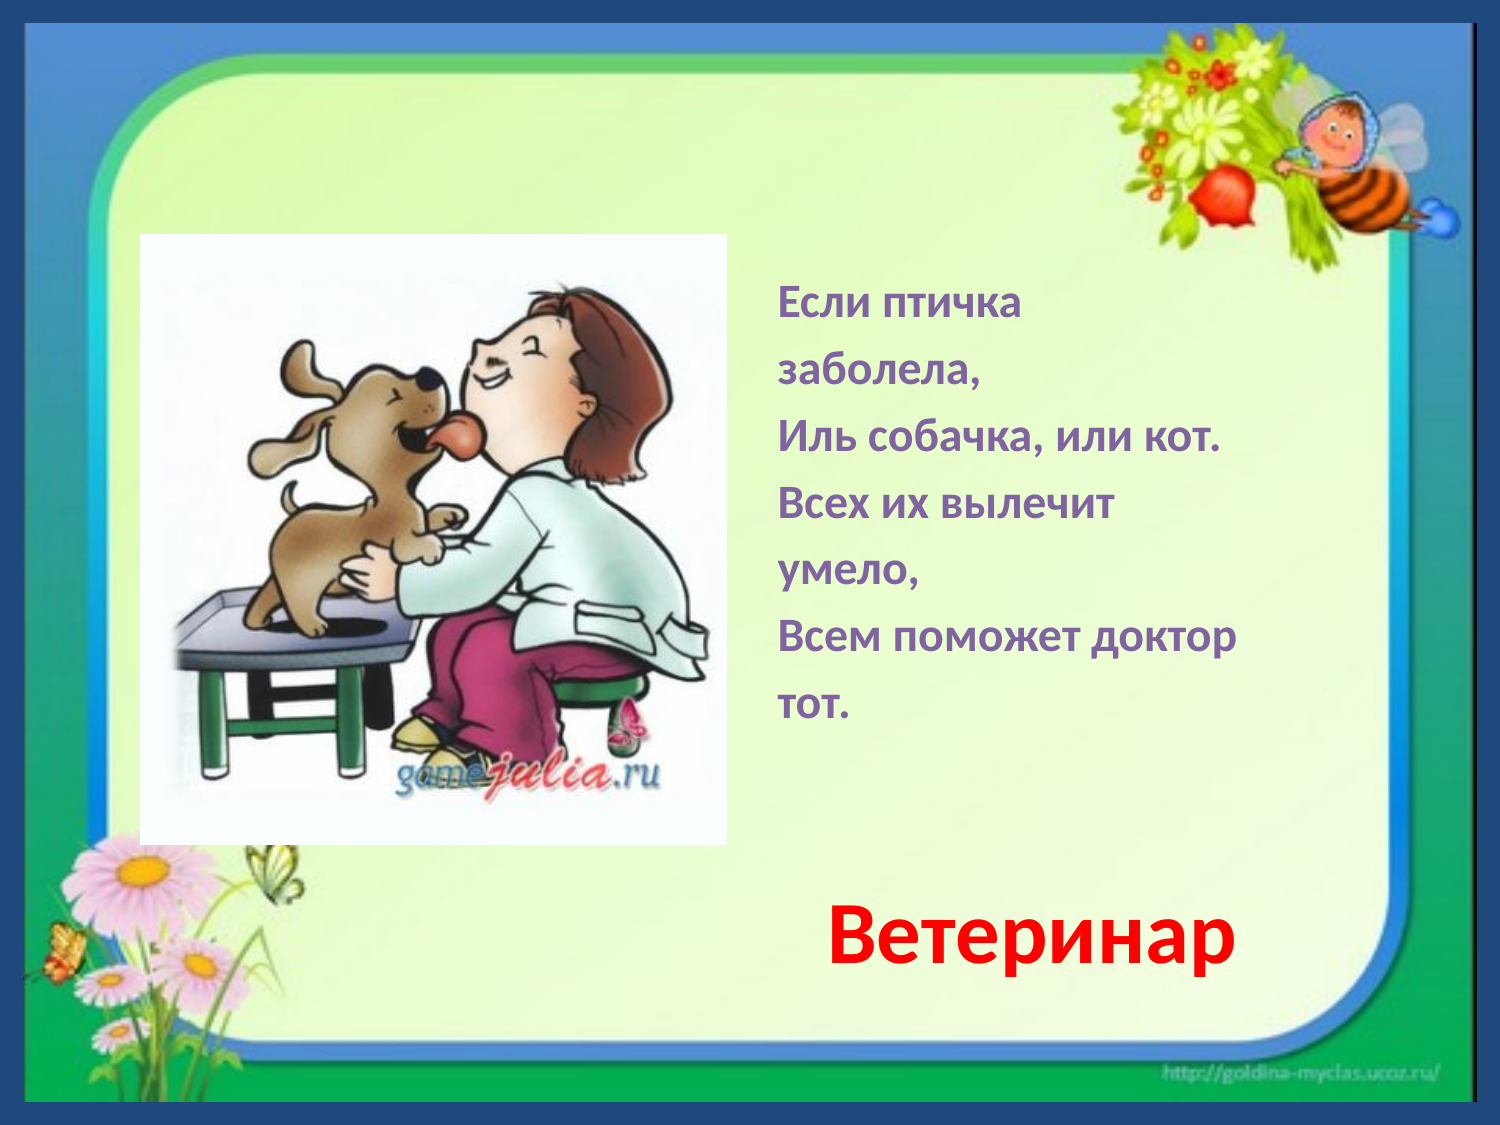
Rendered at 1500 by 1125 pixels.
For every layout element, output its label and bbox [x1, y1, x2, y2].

picture [23, 23, 1477, 1102]
list [140, 234, 727, 845]
